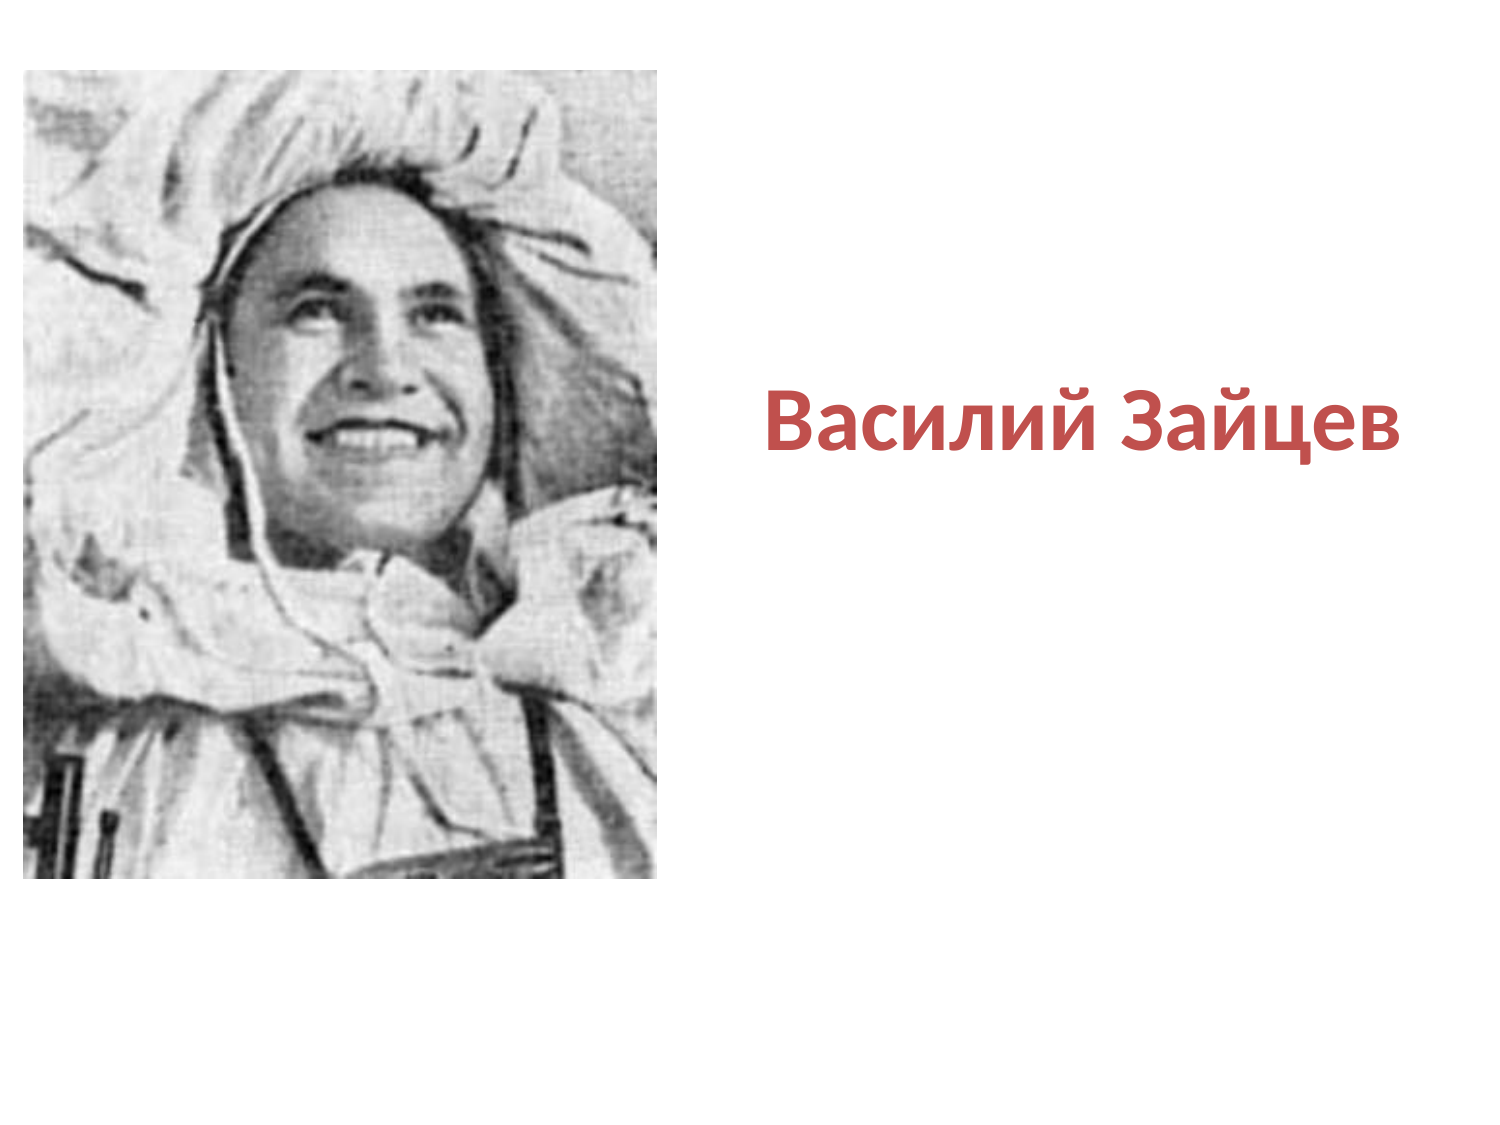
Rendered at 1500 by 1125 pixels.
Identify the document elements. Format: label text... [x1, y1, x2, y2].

subtitle Василий Зайцев [667, 351, 1500, 668]
picture [23, 70, 657, 880]
